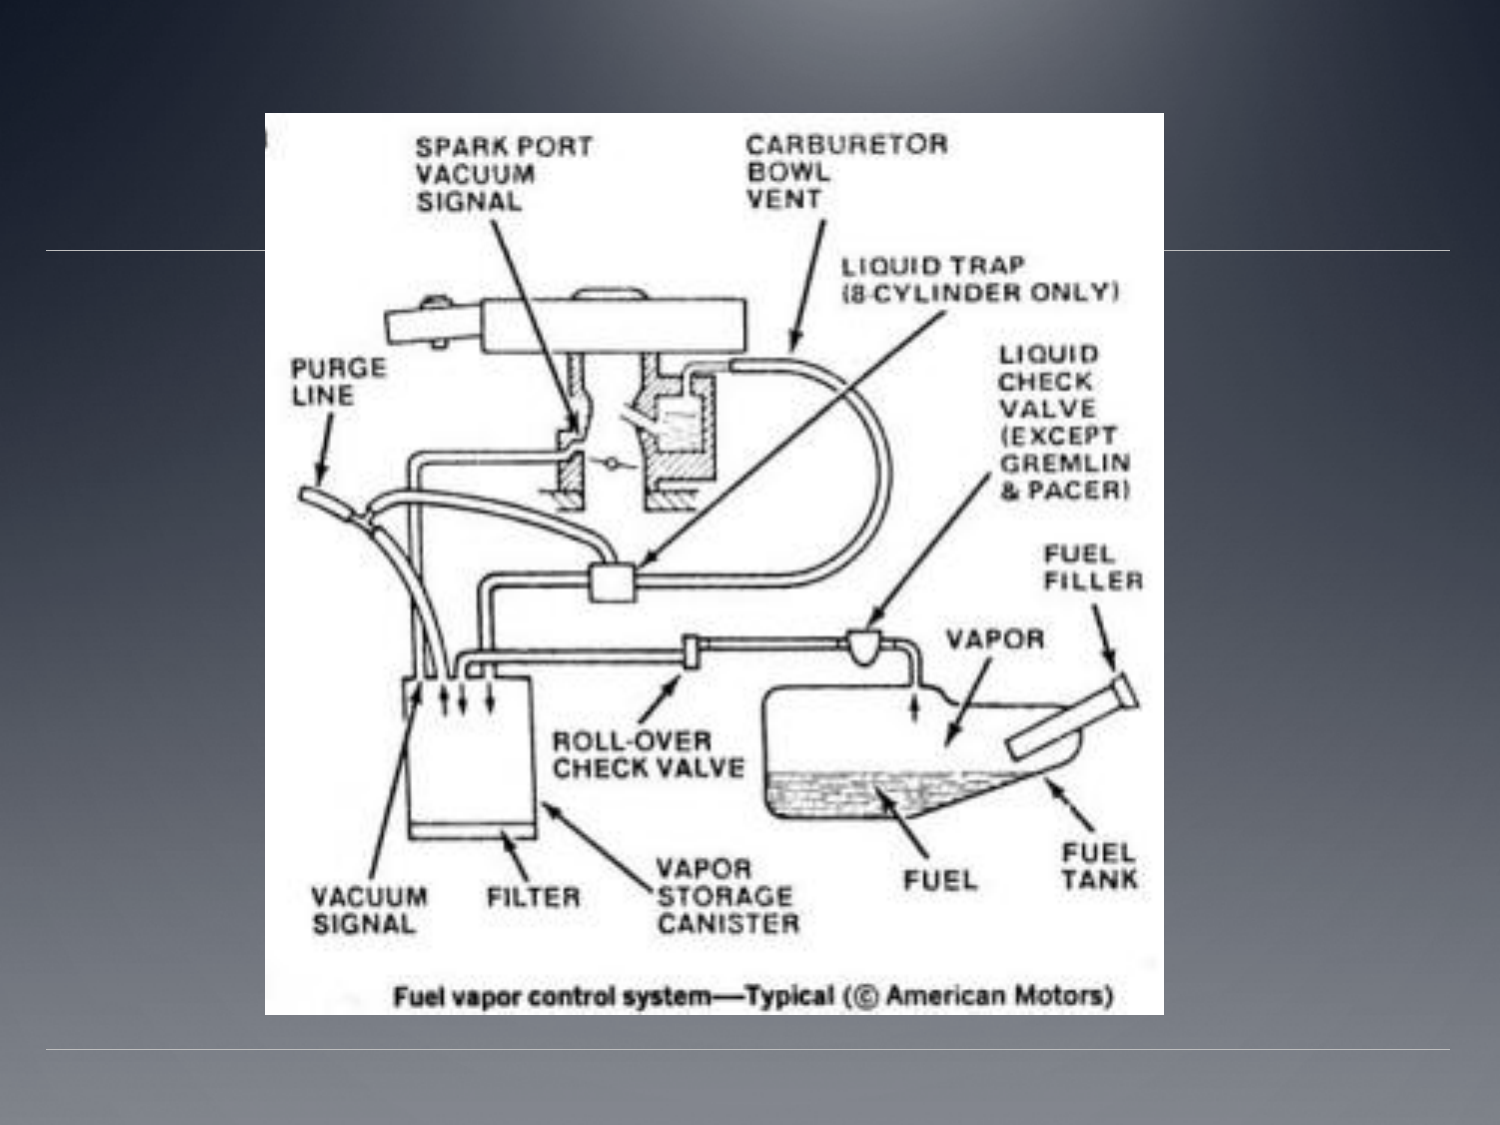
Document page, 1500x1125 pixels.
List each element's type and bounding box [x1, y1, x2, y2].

list [263, 111, 1166, 1017]
